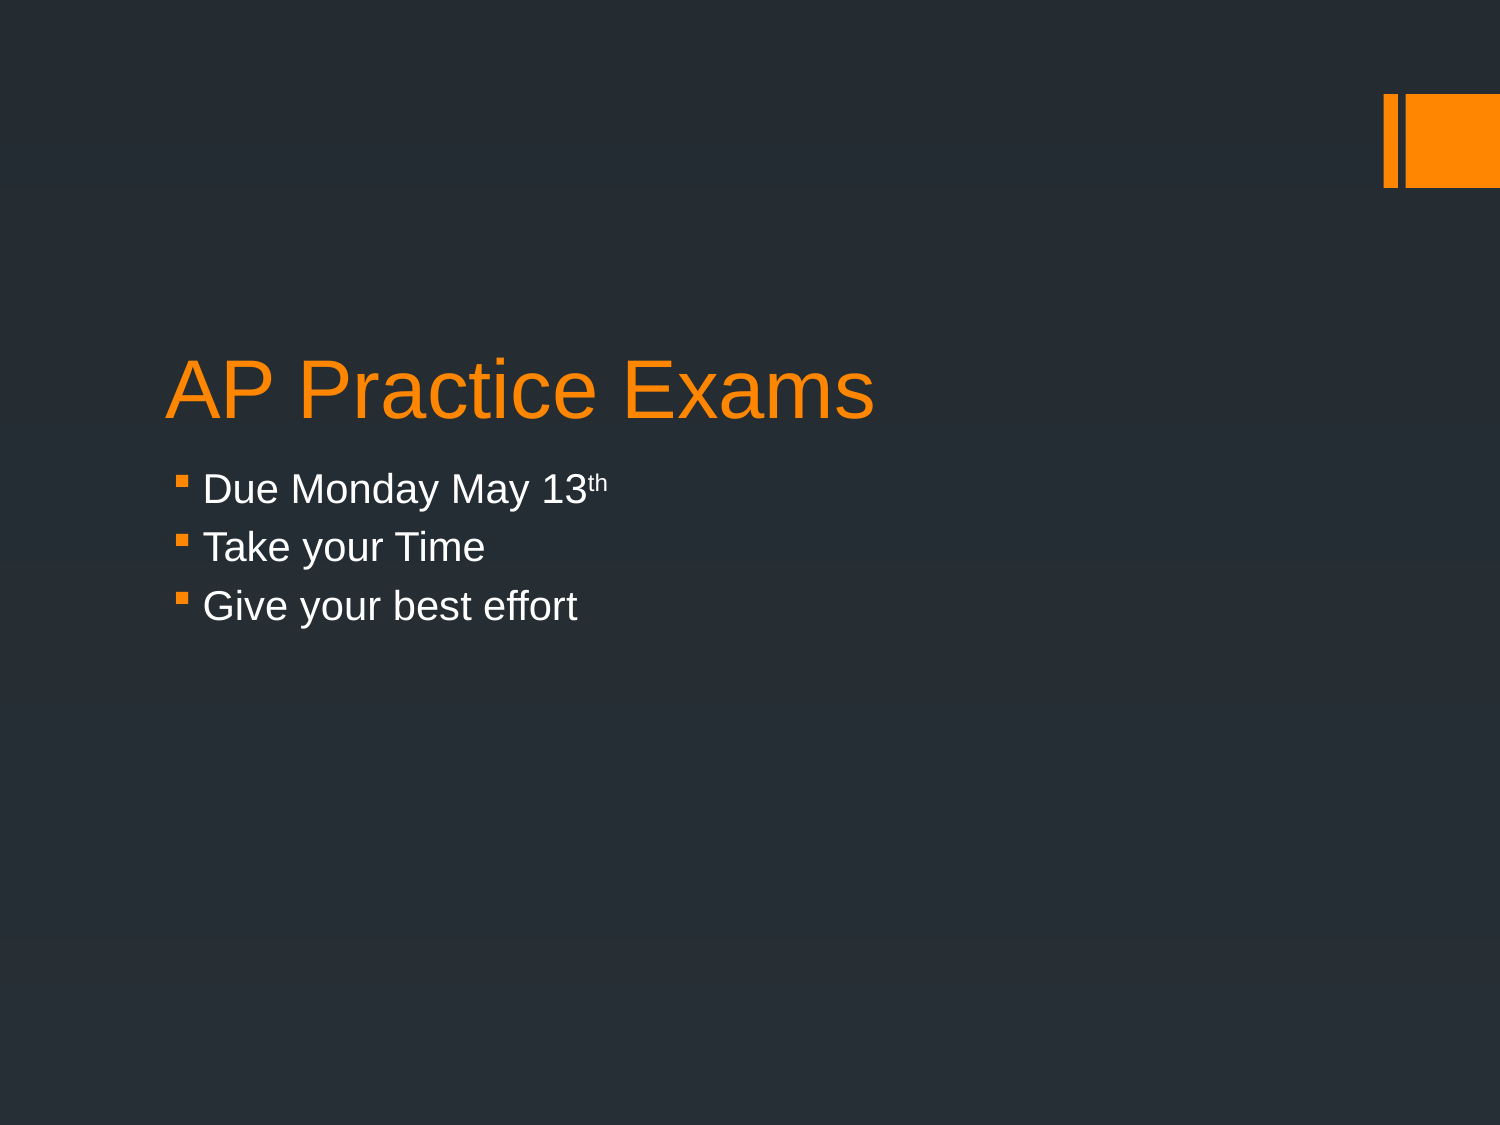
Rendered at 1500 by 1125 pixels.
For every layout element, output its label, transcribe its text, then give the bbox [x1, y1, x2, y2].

title AP Practice Exams [150, 253, 1350, 443]
list Due Monday May 13th Take your Time Give your best effort [150, 454, 1350, 1035]
